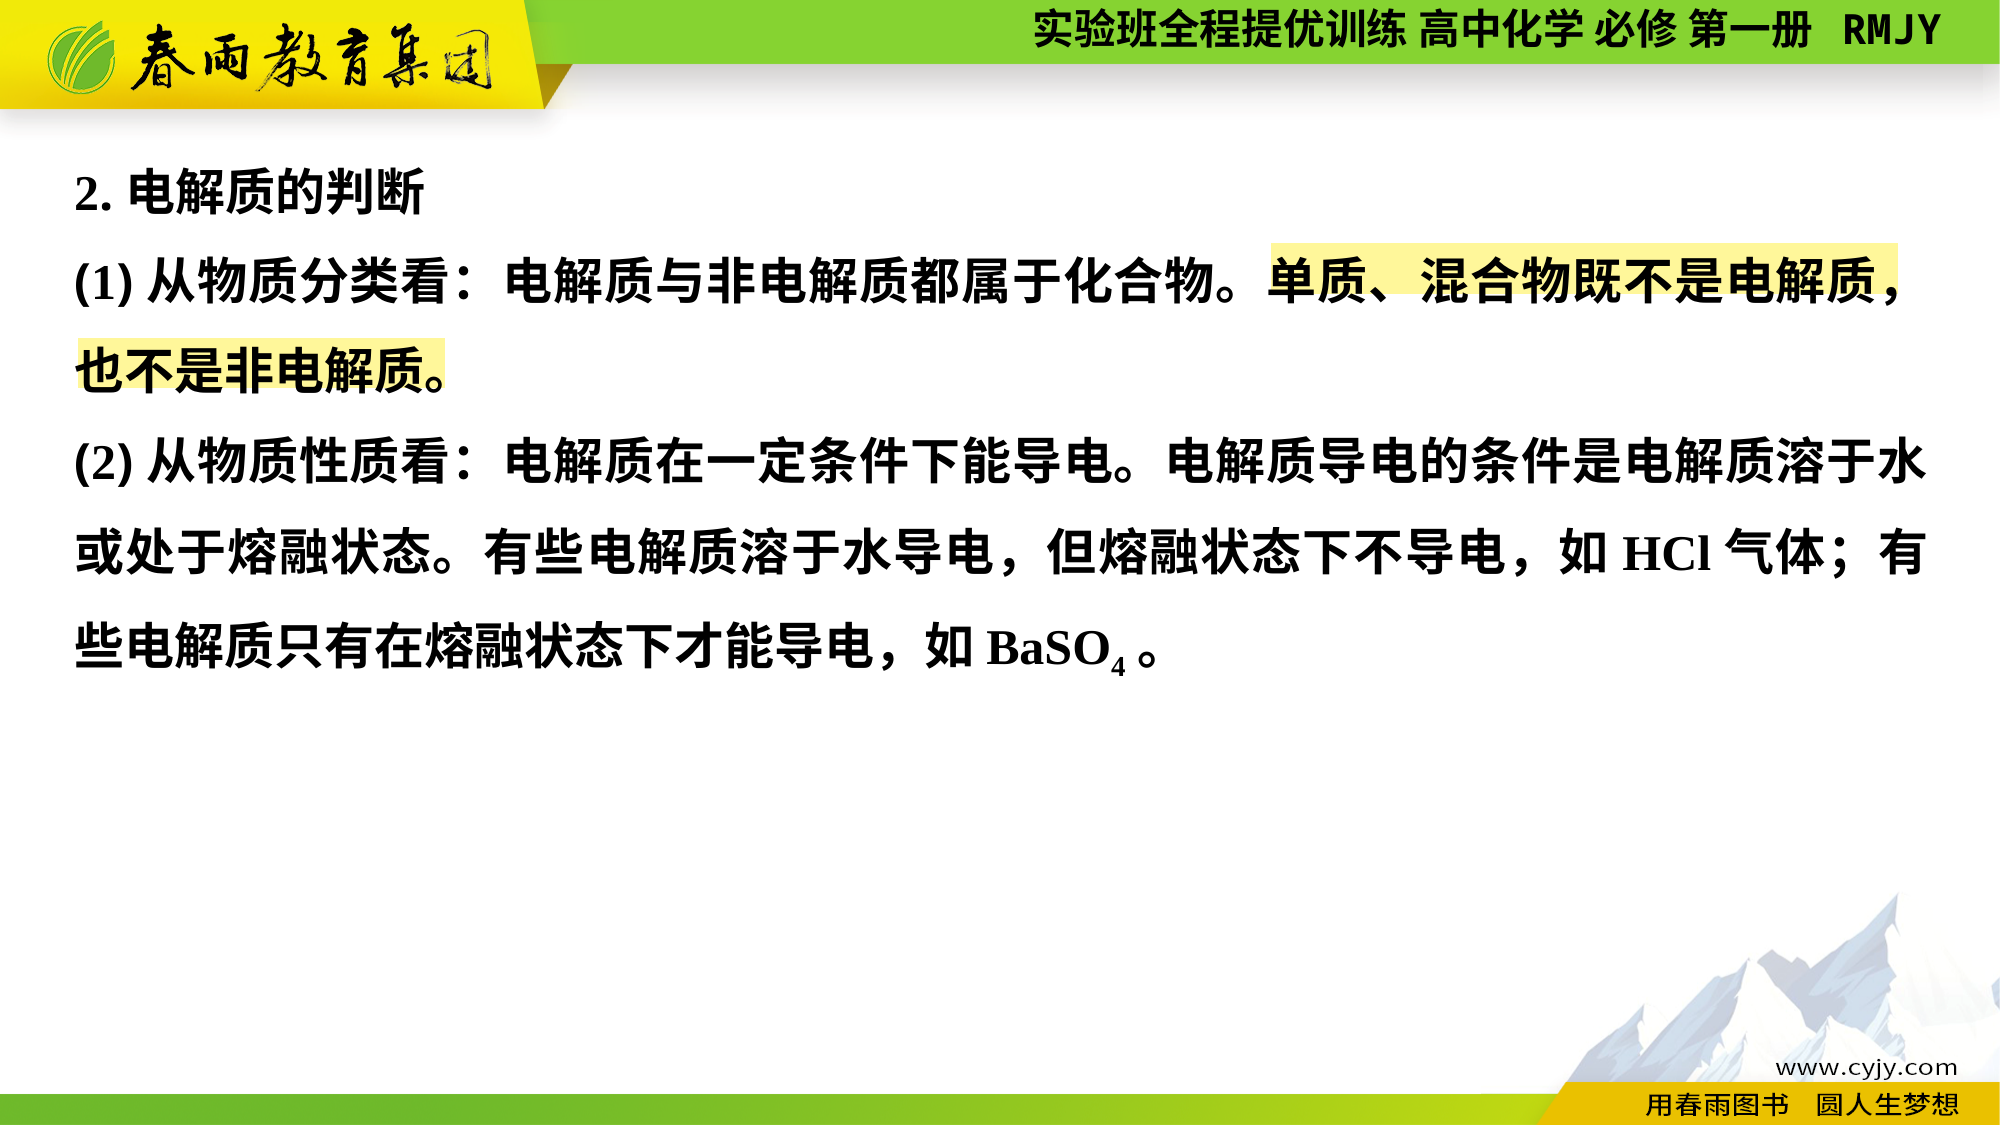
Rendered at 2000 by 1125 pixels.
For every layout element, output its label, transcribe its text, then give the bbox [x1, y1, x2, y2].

list 2.电解质的判断 (1)从物质分类看：电解质与非电解质都属于化合物。单质、混合物既不是电解质，也不是非电解质。 (2)从物质性质看：电解质在一定条件下能导电。电解质导电的条件是电解质溶于水或处于熔融状态。有些电解质溶于水导电，但熔融状态下不导电，如HCl气体；有些电解质只有在熔融状态下才能导电，如BaSO4。 [59, 122, 1944, 683]
picture [0, 0, 2000, 1125]
